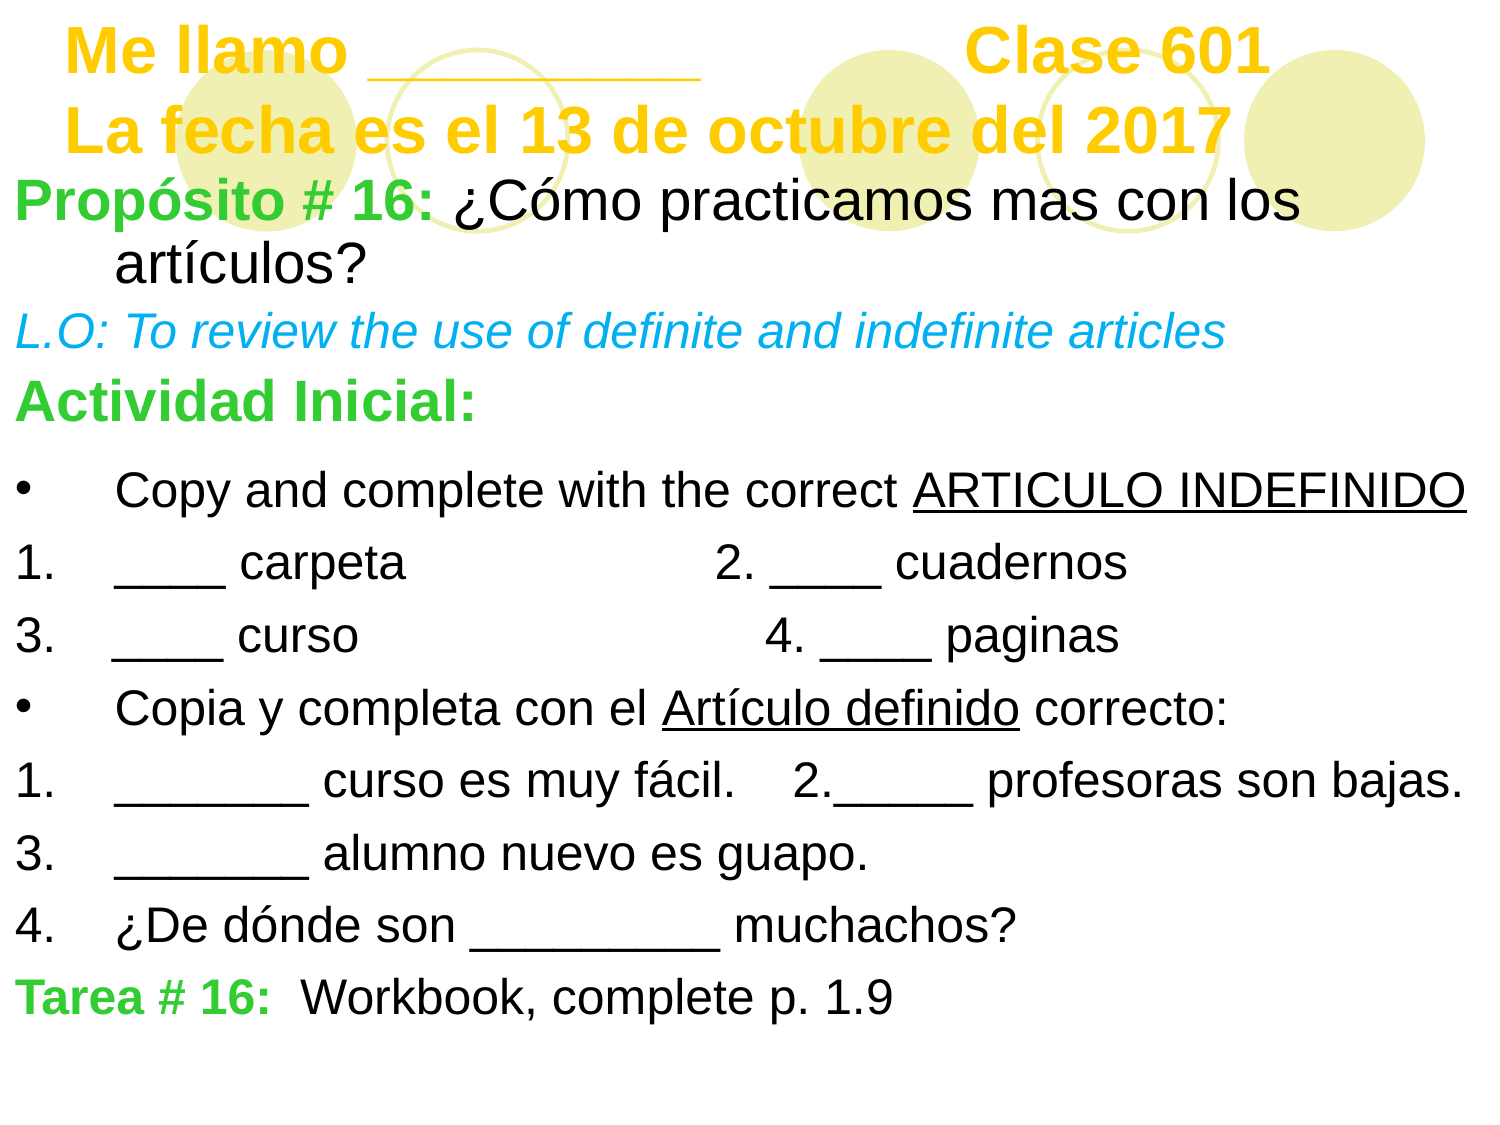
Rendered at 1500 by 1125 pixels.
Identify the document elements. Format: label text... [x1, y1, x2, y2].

text_box Propósito # 16: ¿Cómo practicamos mas con los artículos? L.O: To review the use of definite and indefinite articles Actividad Inicial: [0, 162, 1500, 438]
text_box Me llamo _________ Clase 601 La fecha es el 13 de octubre del 2017 [49, 0, 1475, 162]
text_box Copy and complete with the correct ARTICULO INDEFINIDO ____ carpeta 2. ____ cuadernos 3. ____ curso 4. ____ paginas Copia y completa con el Artículo definido correcto: _______ curso es muy fácil. 2._____ profesoras son bajas. _______ alumno nuevo es guapo. ¿De dónde son _________ muchachos? Tarea # 16: Workbook, complete p. 1.9 [0, 449, 1500, 1033]
